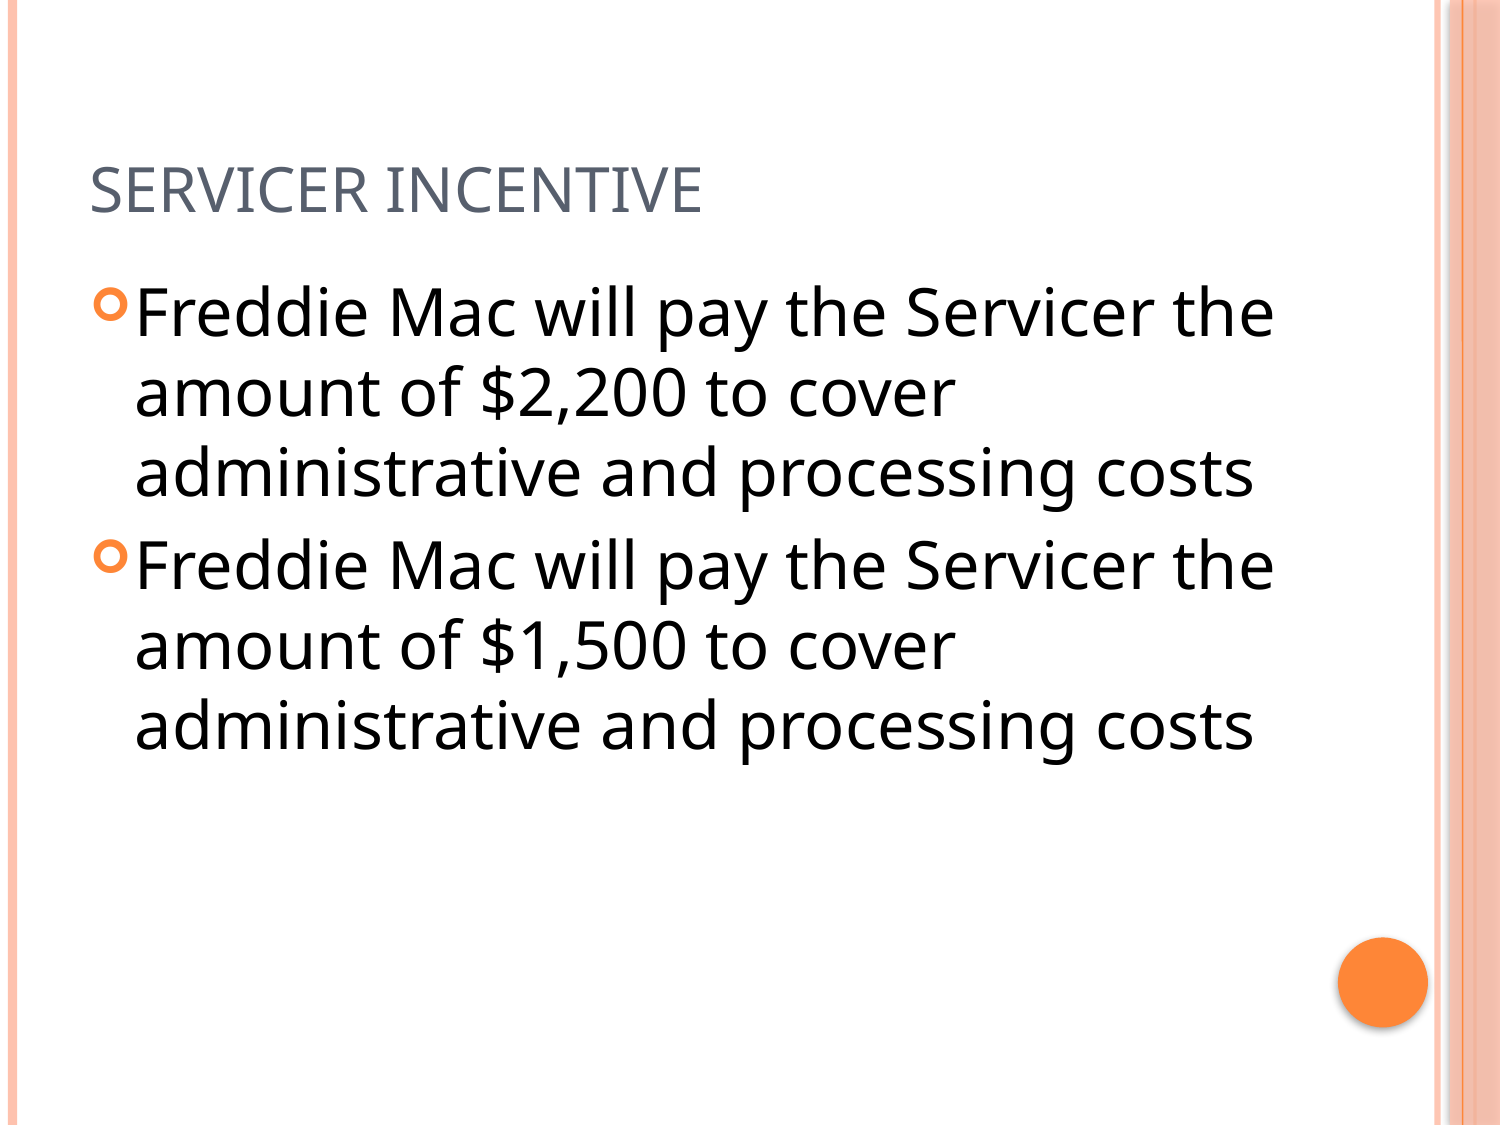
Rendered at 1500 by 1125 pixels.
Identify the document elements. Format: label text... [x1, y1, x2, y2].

list Freddie Mac will pay the Servicer the amount of $2,200 to cover administrative and processing costs Freddie Mac will pay the Servicer the amount of $1,500 to cover administrative and processing costs [75, 262, 1300, 1062]
title Servicer Incentive [75, 45, 1300, 233]
